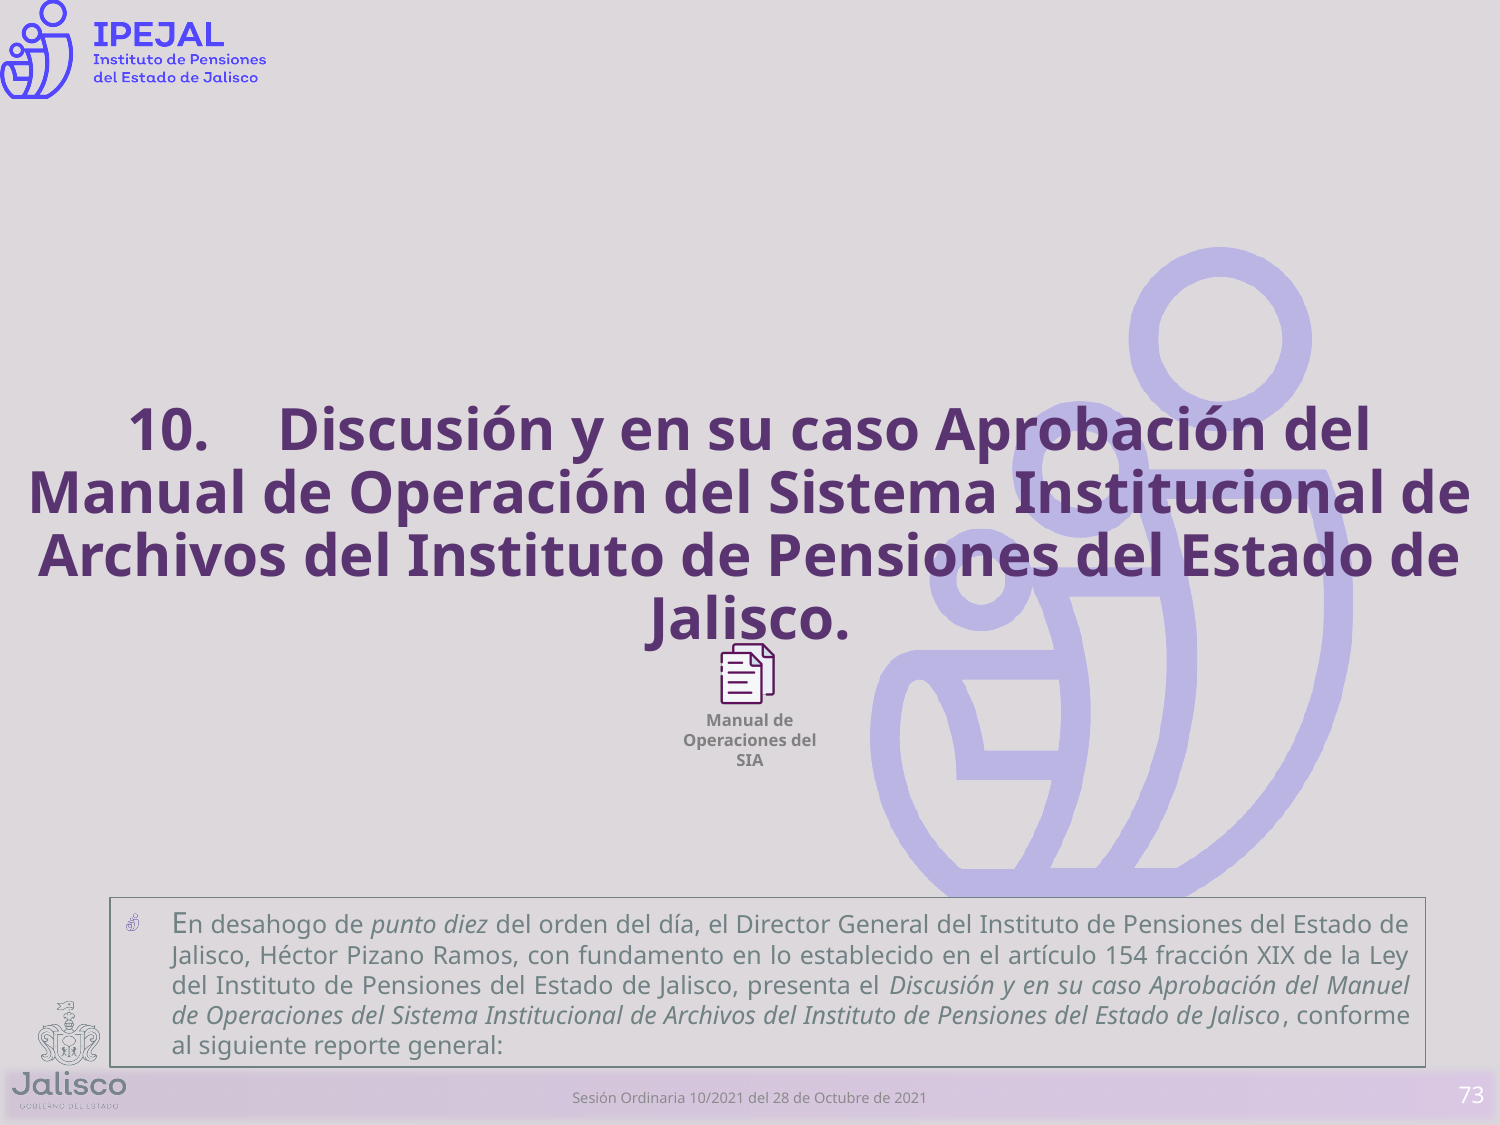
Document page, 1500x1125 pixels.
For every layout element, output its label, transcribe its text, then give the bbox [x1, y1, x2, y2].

slide_number 73 [1411, 1066, 1500, 1125]
picture [0, 993, 153, 1120]
picture [0, 0, 266, 99]
title 10. Discusión y en su caso Aprobación del Manual de Operación del Sistema Institucional de Archivos del Instituto de Pensiones del Estado de Jalisco. [0, 405, 1500, 648]
text_box Manual de Operaciones del SIA [660, 701, 840, 777]
picture [695, 619, 805, 729]
picture [124, 911, 141, 933]
text_box En desahogo de punto diez del orden del día, el Director General del Instituto de Pensiones del Estado de Jalisco, Héctor Pizano Ramos, con fundamento en lo establecido en el artículo 154 fracción XIX de la Ley del Instituto de Pensiones del Estado de Jalisco, presenta el Discusión y en su caso Aprobación del Manuel de Operaciones del Sistema Institucional de Archivos del Instituto de Pensiones del Estado de Jalisco, conforme al siguiente reporte general: [109, 897, 1426, 1067]
footer Sesión Ordinaria 10/2021 del 28 de Octubre de 2021 [468, 1068, 1032, 1125]
